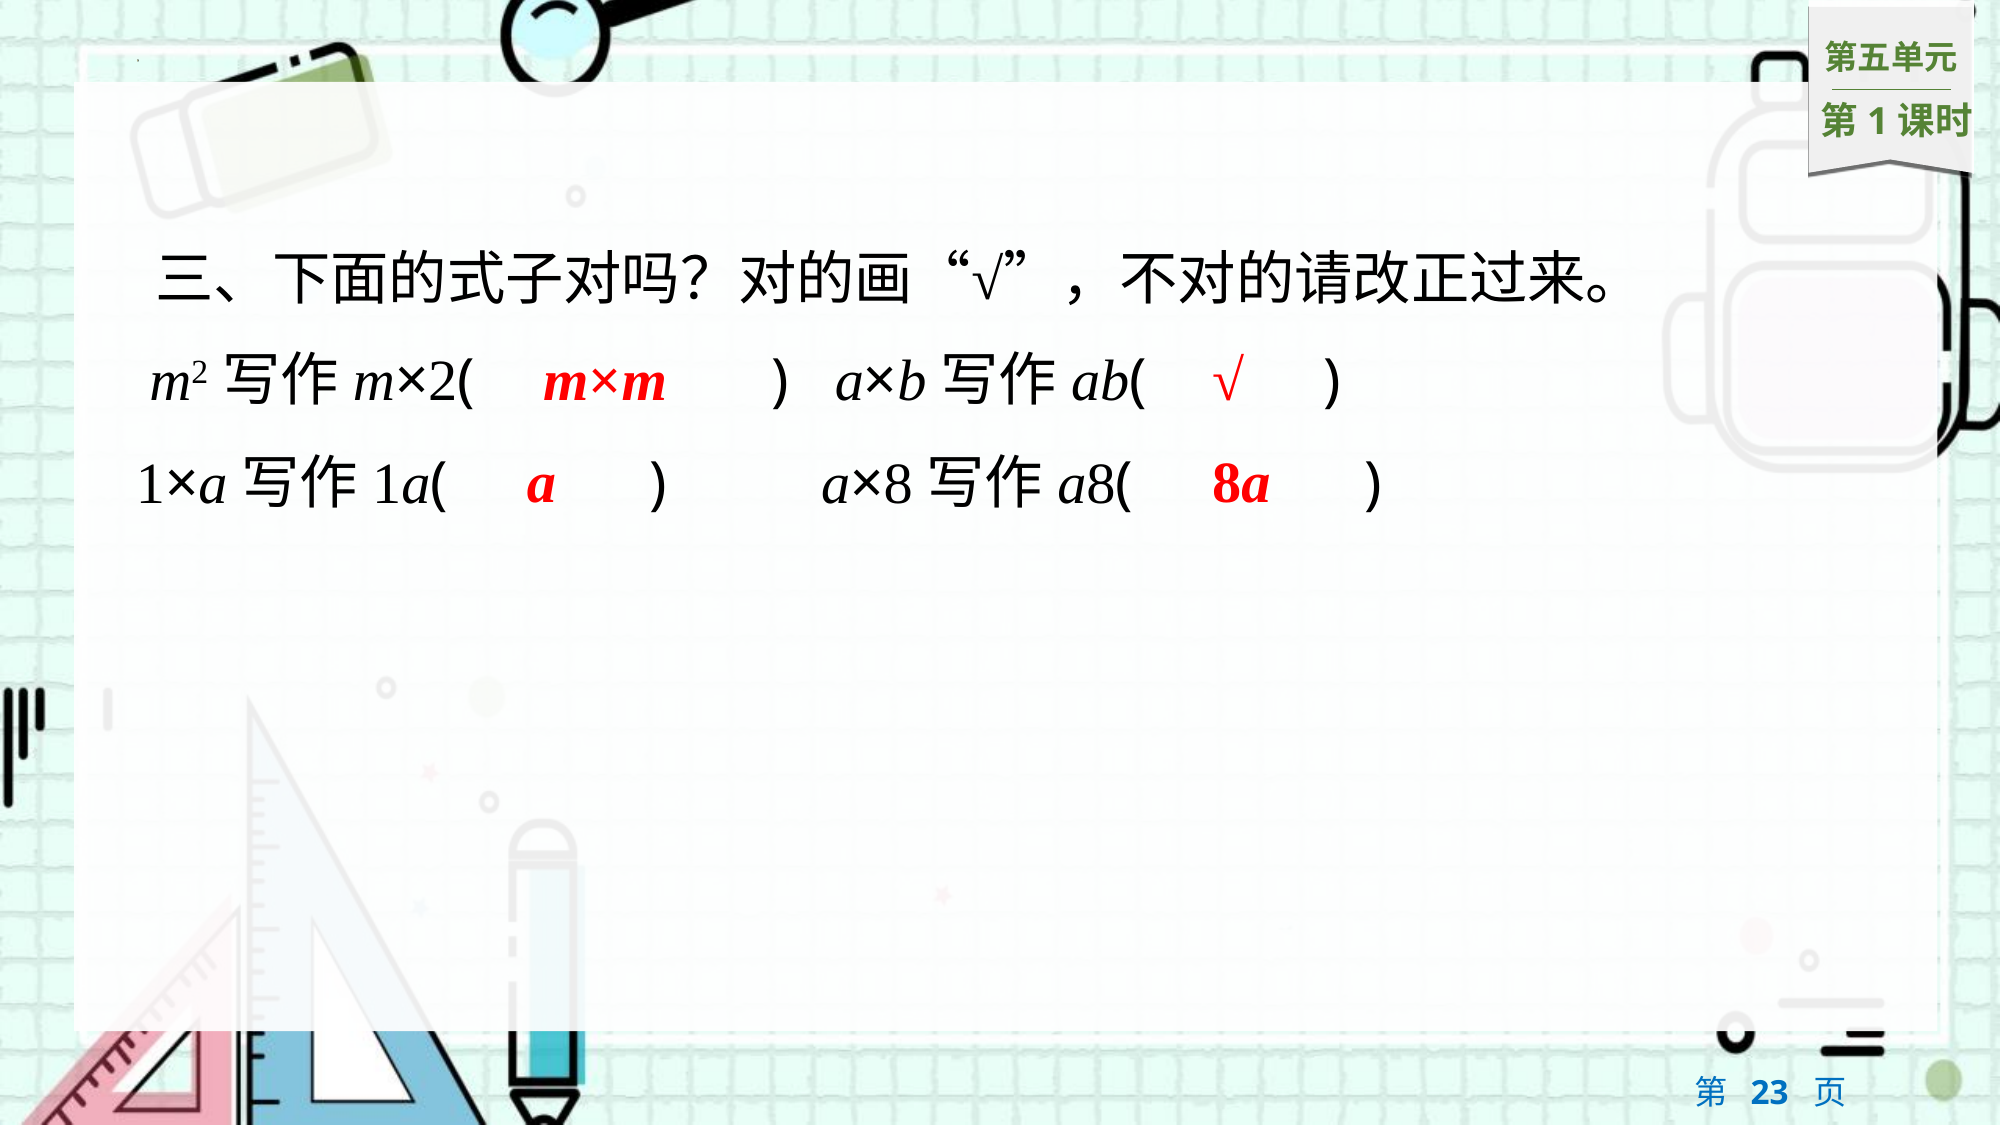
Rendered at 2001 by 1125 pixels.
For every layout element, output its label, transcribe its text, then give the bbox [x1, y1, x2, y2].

text_box a [512, 402, 571, 511]
picture [1938, 168, 1971, 176]
text_box m2写作m×2( m×m ) a×b写作ab( √ ) [1259, 307, 1342, 409]
text_box m×m [528, 299, 708, 409]
text_box m2写作m×2( m×m ) a×b写作ab( √ ) [708, 307, 1197, 409]
text_box 1×a写作1a( a ) a×8写作a8( 8a ) [135, 409, 1382, 515]
picture [0, 0, 2000, 1125]
text_box 三、下面的式子对吗？对的画“√”，不对的请改正过来。 [155, 206, 1645, 312]
text_box m2写作m×2( m×m ) a×b写作ab( √ ) [149, 307, 528, 409]
text_box 8a [1197, 402, 1286, 511]
text_box √ [1197, 299, 1259, 402]
